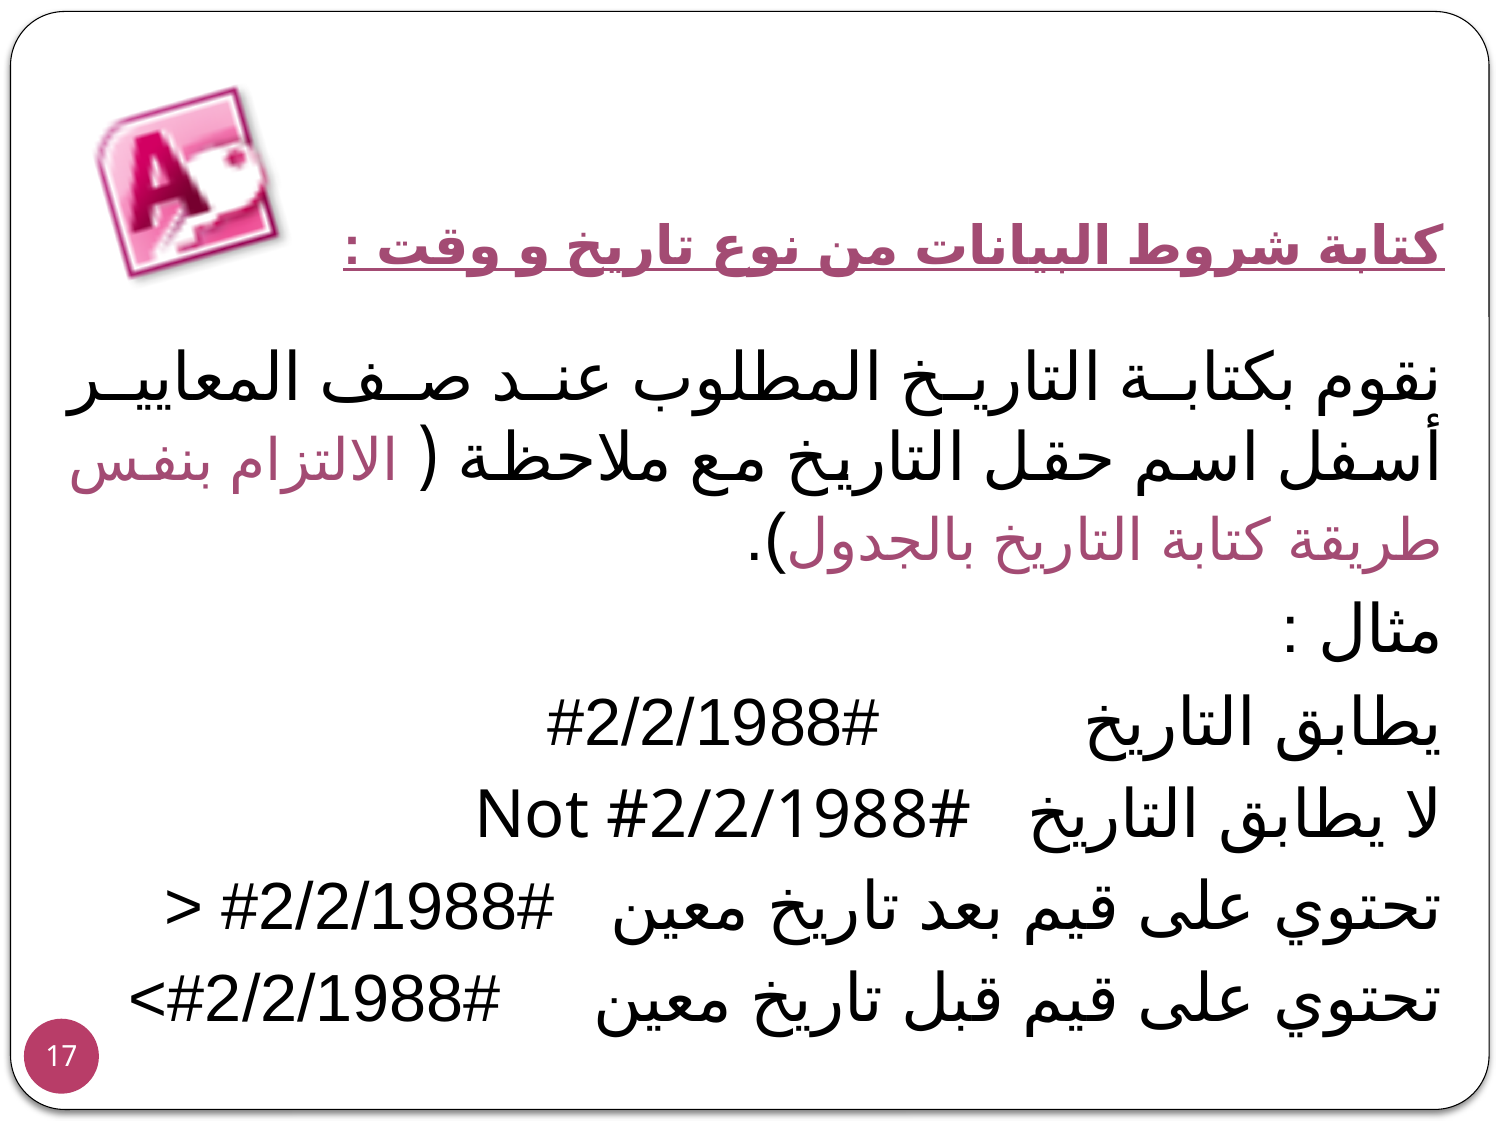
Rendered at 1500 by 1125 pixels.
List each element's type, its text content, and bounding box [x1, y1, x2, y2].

text_box كتابة شروط البيانات من نوع تاريخ و وقت : [293, 172, 1460, 291]
text_box نقوم بكتابة التاريخ المطلوب عند صف المعايير أسفل اسم حقل التاريخ مع ملاحظة ( الالتزام بنفس طريقة كتابة التاريخ بالجدول). مثال : يطابق التاريخ #2/2/1988# لا يطابق التاريخ Not #2/2/1988# تحتوي على قيم بعد تاريخ معين #2/2/1988# < تحتوي على قيم قبل تاريخ معين #2/2/1988#> [54, 326, 1458, 1071]
picture [55, 57, 289, 325]
slide_number 17 [23, 1019, 96, 1094]
